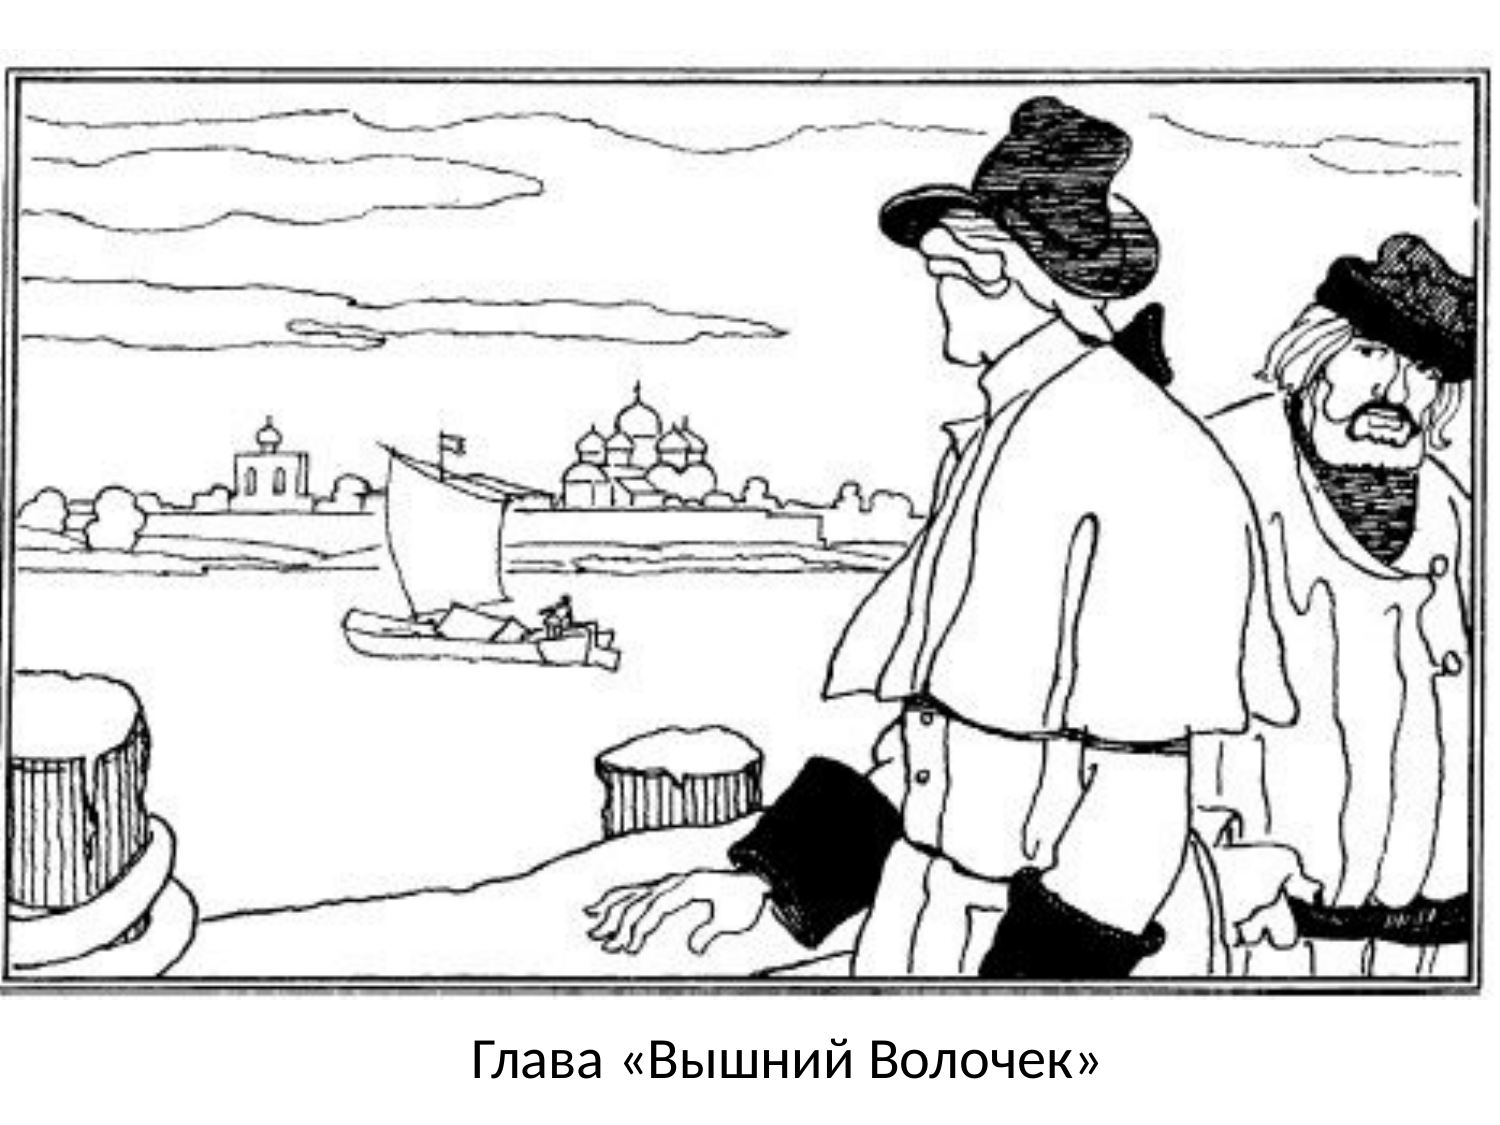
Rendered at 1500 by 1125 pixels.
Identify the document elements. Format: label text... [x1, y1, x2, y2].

text_box Глава «Вышний Волочек» [312, 1012, 1263, 1098]
picture [0, 49, 1500, 1001]
